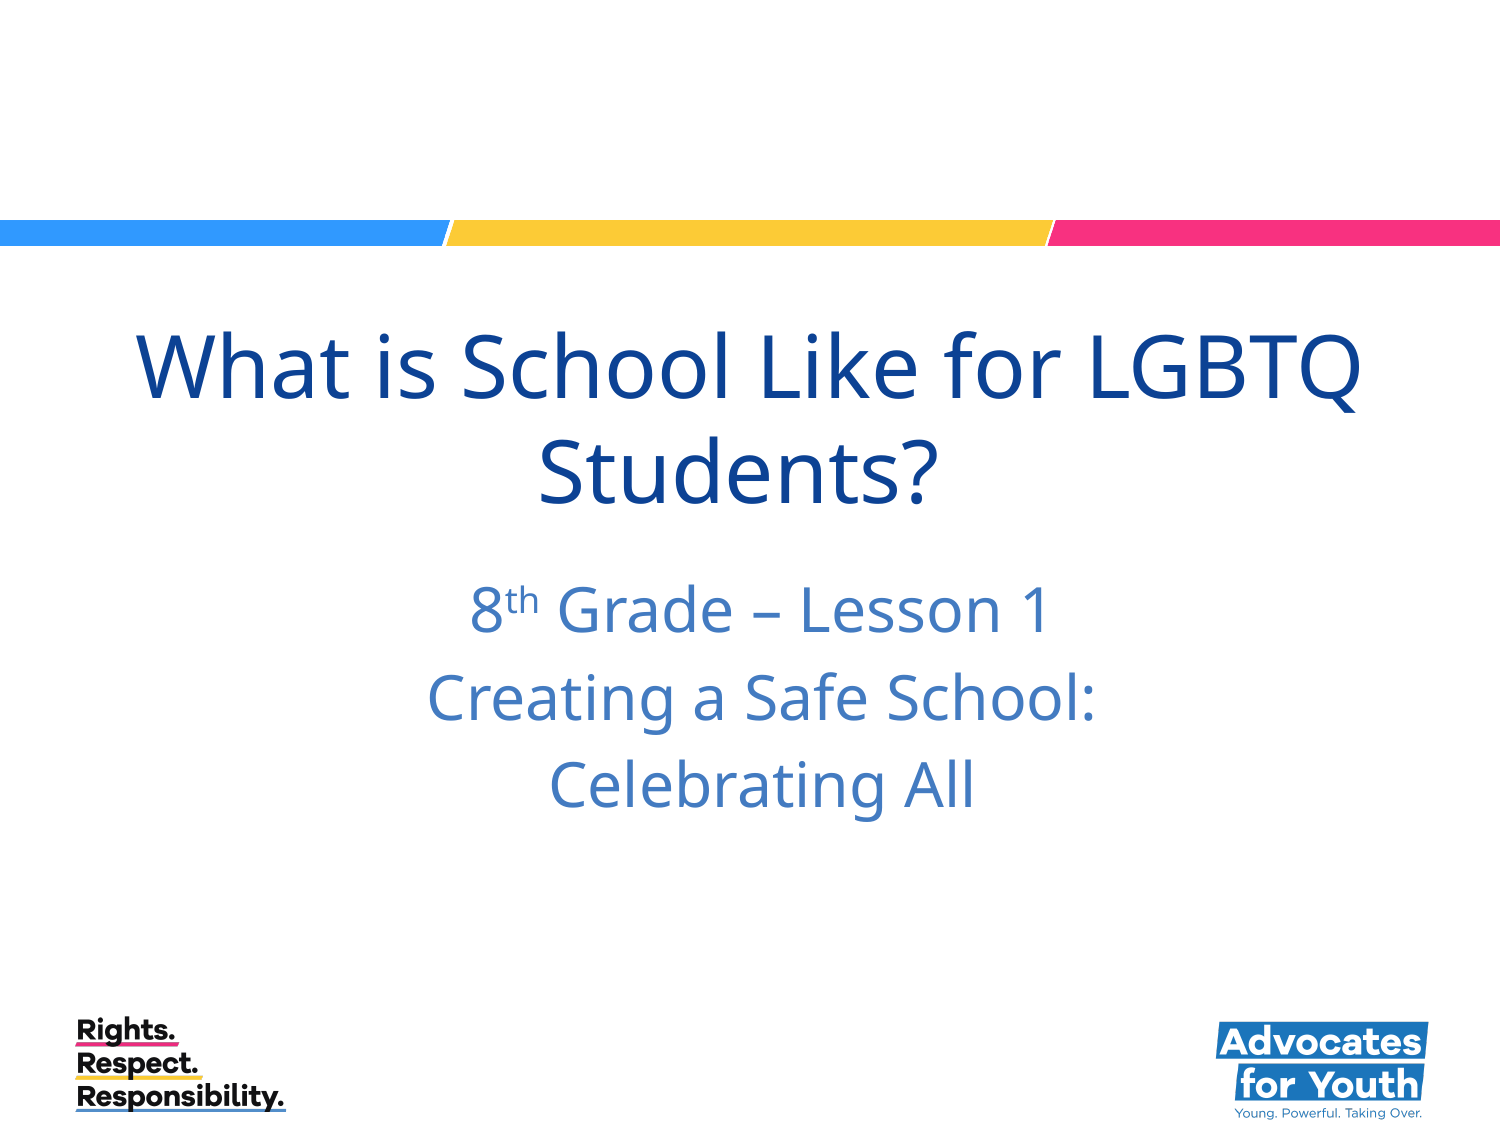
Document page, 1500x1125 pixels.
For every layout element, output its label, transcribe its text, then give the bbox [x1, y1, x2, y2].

title What is School Like for LGBTQ Students? [112, 295, 1388, 537]
picture [0, 207, 1500, 258]
subtitle 8th Grade – Lesson 1 Creating a Safe School: Celebrating All [237, 562, 1288, 850]
